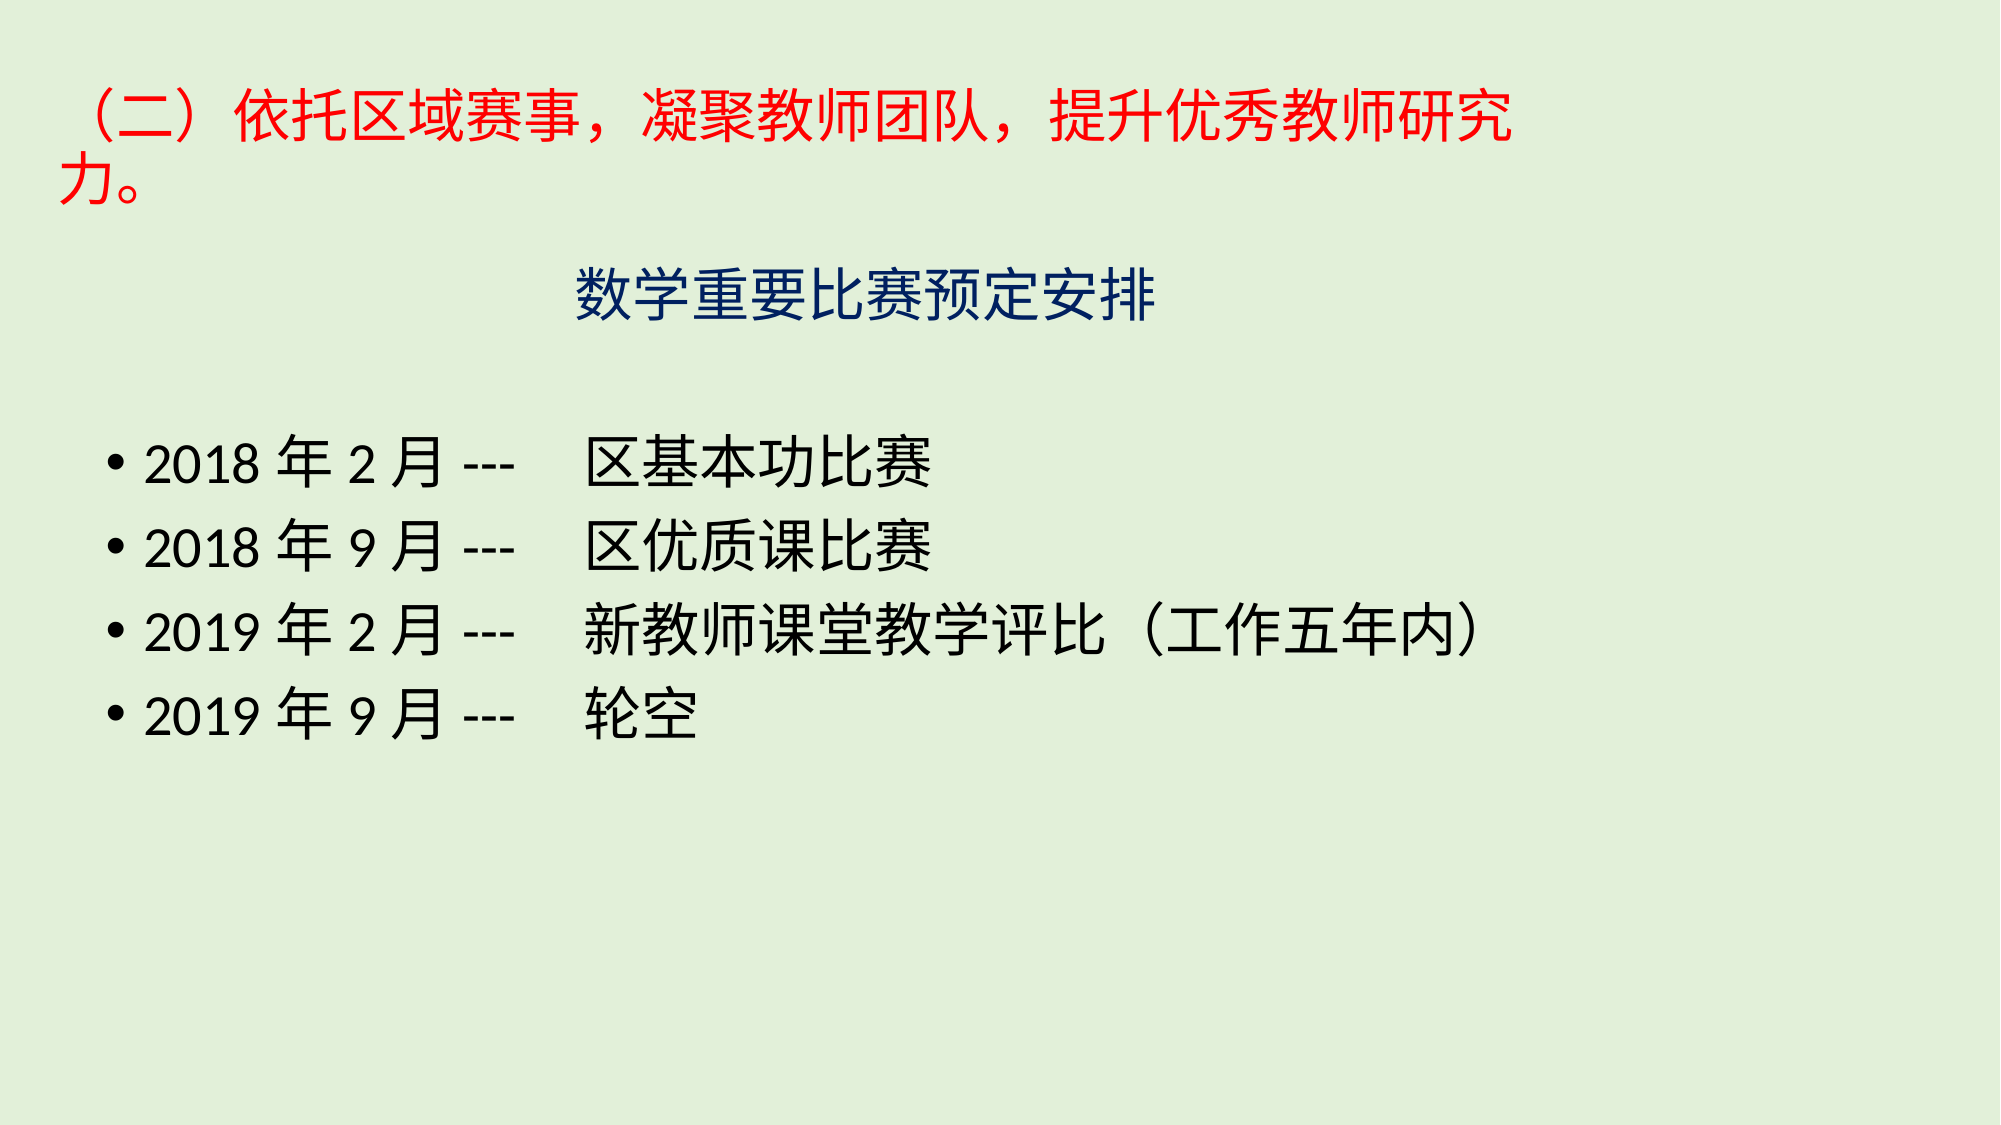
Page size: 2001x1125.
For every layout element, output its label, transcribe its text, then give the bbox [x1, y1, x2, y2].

list 数学重要比赛预定安排 2018年2月--- 区基本功比赛 2018年9月--- 区优质课比赛 2019年2月--- 新教师课堂教学评比（工作五年内） 2019年9月--- 轮空 [90, 258, 1915, 829]
title （二）依托区域赛事，凝聚教师团队，提升优秀教师研究力。 [42, 40, 1644, 260]
